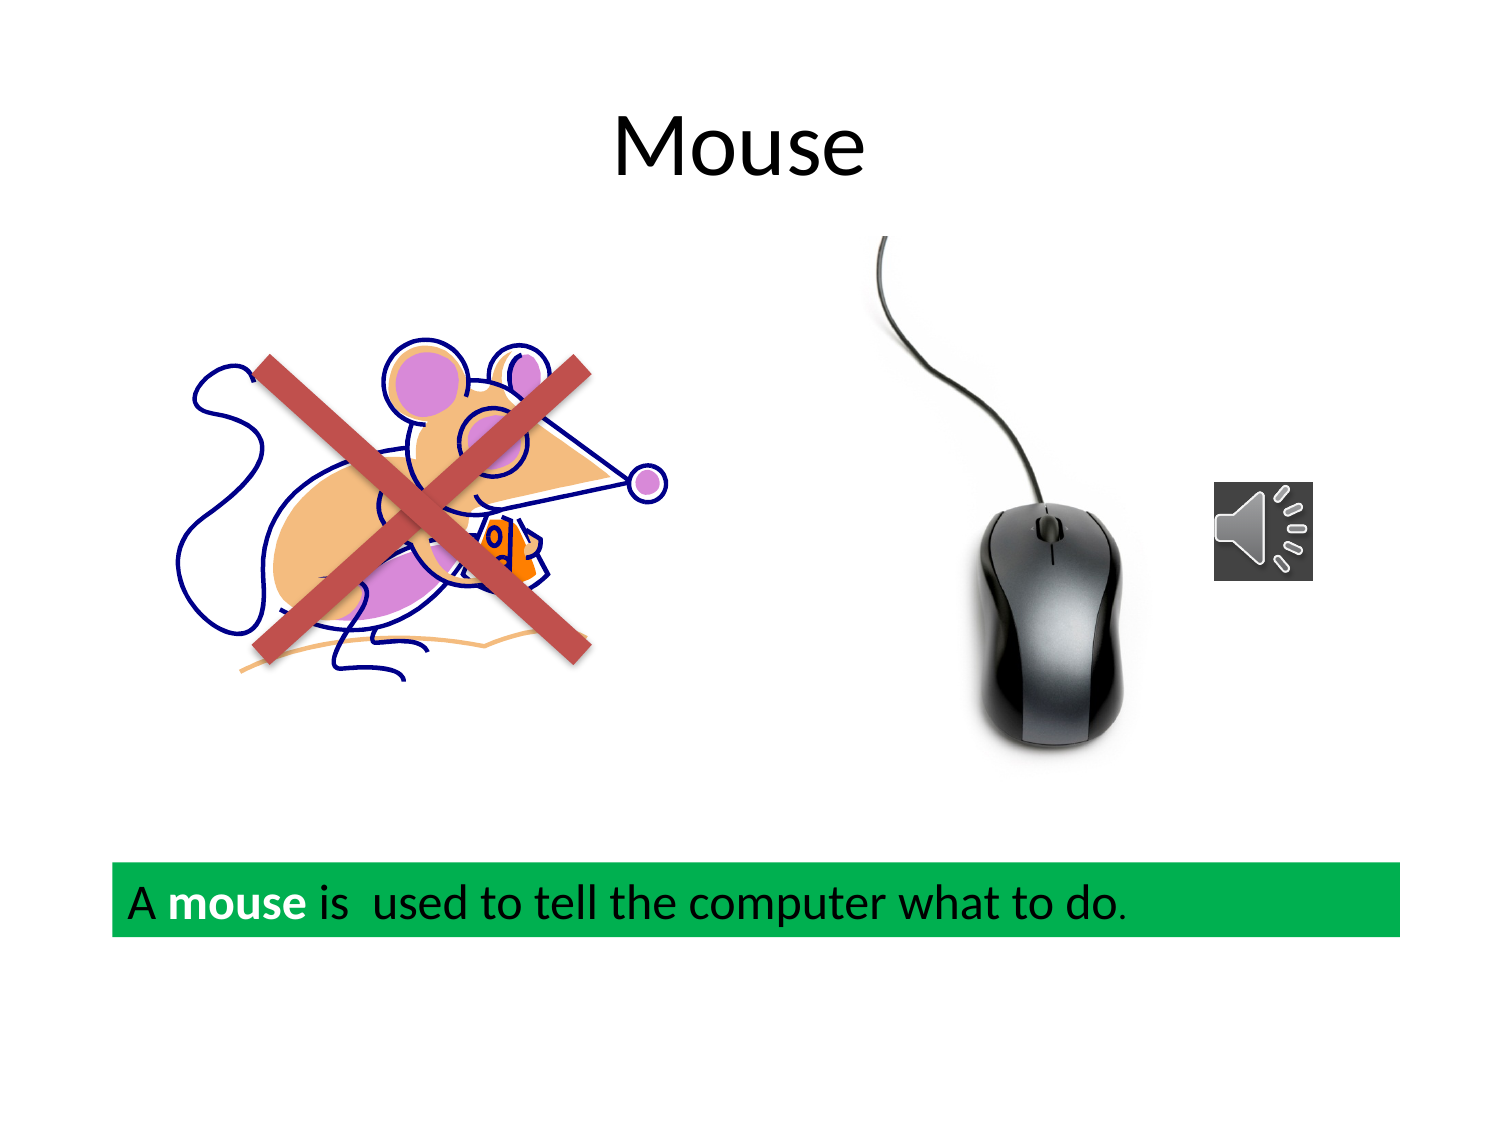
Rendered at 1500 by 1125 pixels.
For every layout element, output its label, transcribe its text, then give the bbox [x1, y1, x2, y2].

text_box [260, 363, 583, 656]
picture [174, 337, 669, 682]
picture [1213, 481, 1314, 582]
title Mouse [75, 45, 1425, 233]
picture [824, 236, 1181, 783]
text_box A mouse is used to tell the computer what to do. [112, 862, 1400, 938]
